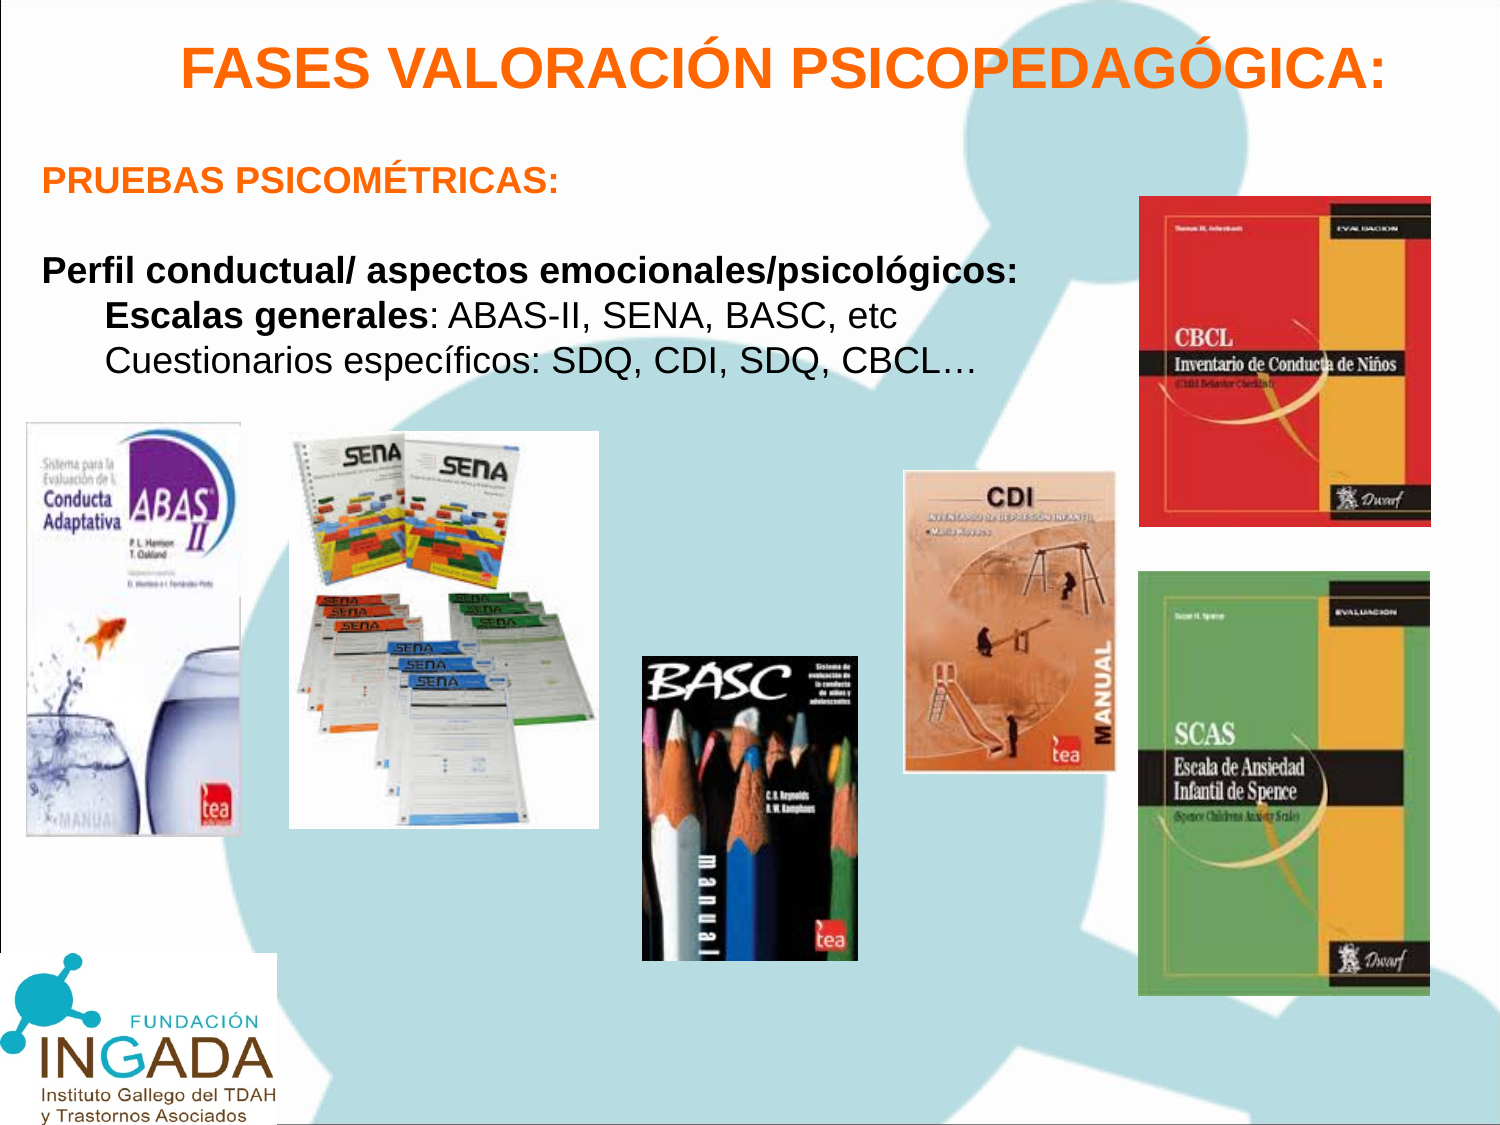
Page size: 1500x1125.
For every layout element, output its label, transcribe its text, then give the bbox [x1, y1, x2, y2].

picture [0, 0, 1500, 1125]
text_box PRUEBAS PSICOMÉTRICAS: Perfil conductual/ aspectos emocionales/psicológicos: Escalas generales: ABAS-II, SENA, BASC, etc Cuestionarios específicos: SDQ, CDI, SDQ, CBCL… [26, 42, 1459, 899]
text_box [47, 231, 1134, 367]
text_box FASES VALORACIÓN PSICOPEDAGÓGICA: [52, 5, 1476, 131]
